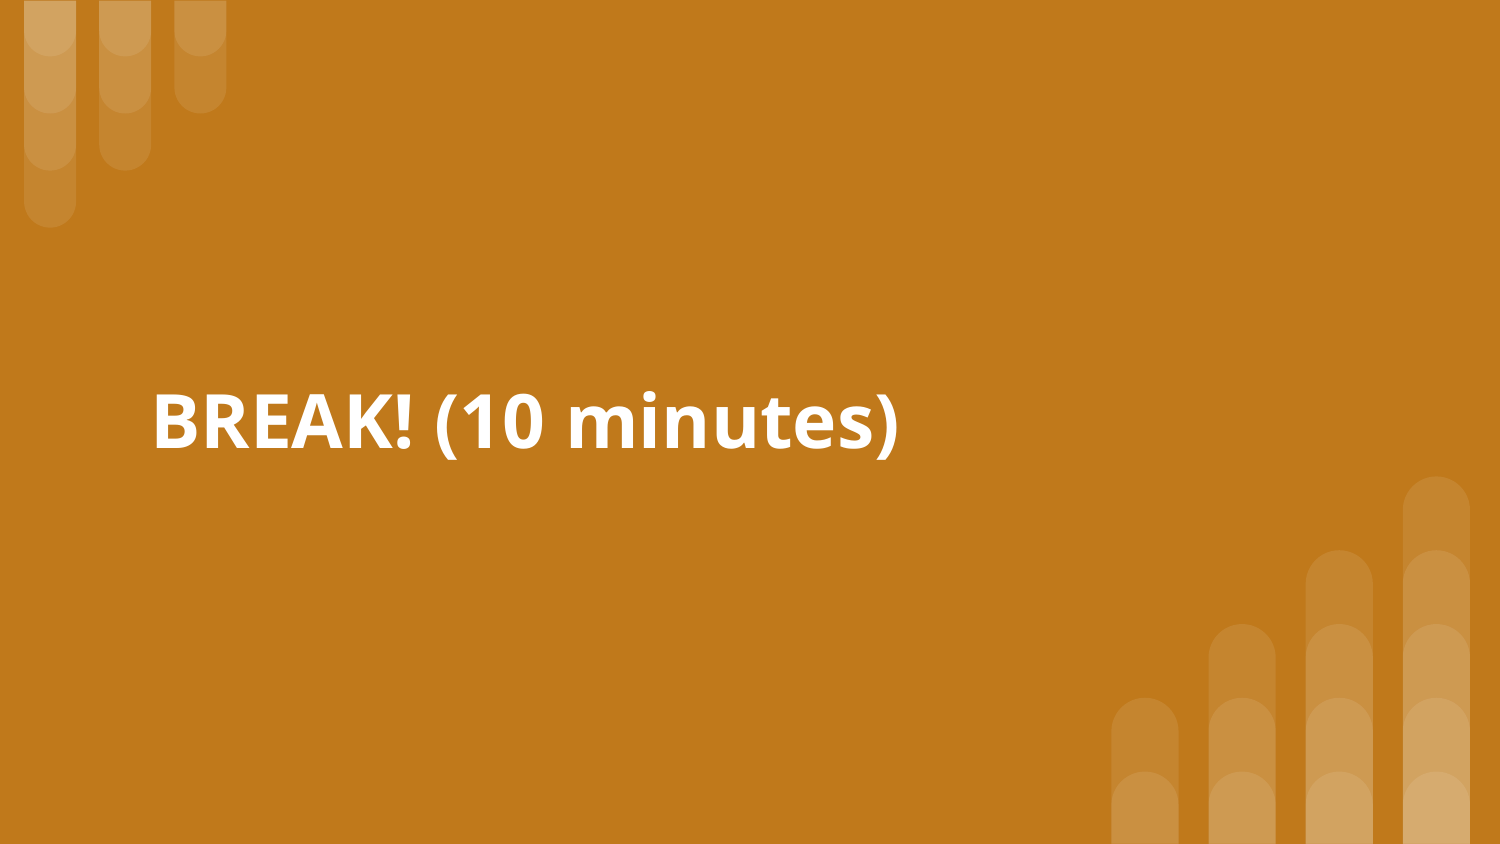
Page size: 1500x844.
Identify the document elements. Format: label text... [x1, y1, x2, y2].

title BREAK! (10 minutes) [135, 264, 1097, 572]
